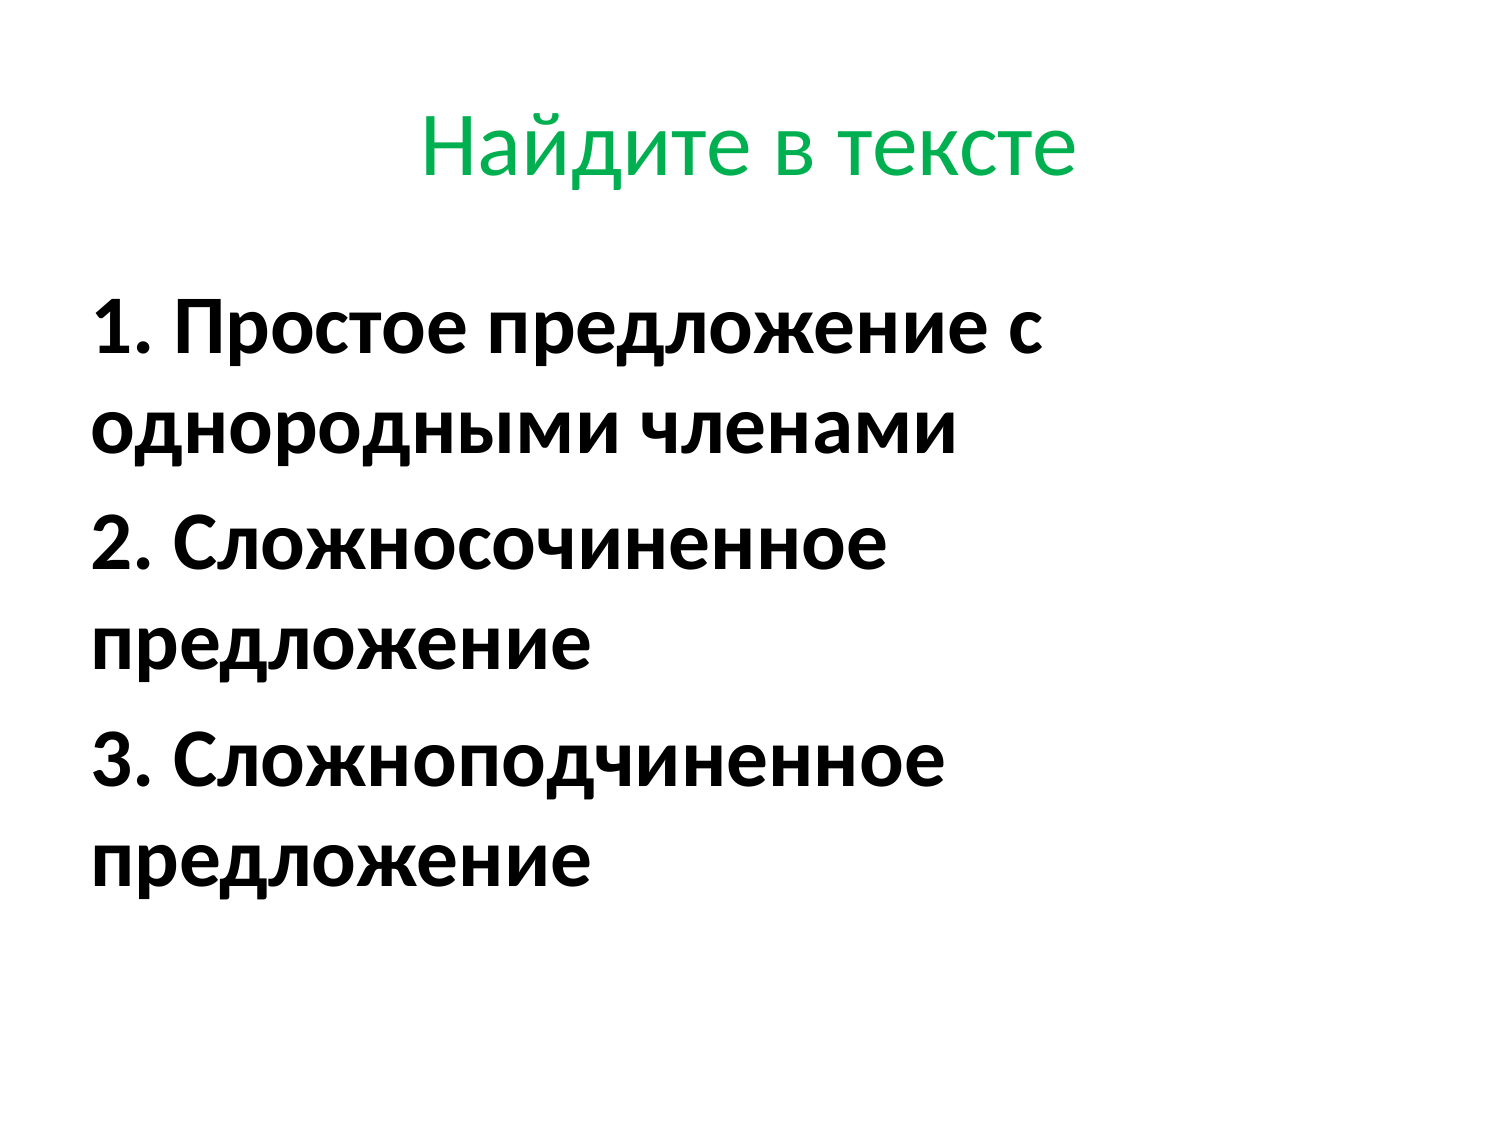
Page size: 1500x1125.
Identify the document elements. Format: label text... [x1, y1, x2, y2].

list 1. Простое предложение с однородными членами 2. Сложносочиненное предложение 3. Сложноподчиненное предложение [75, 262, 1425, 1005]
title Найдите в тексте [75, 45, 1425, 233]
